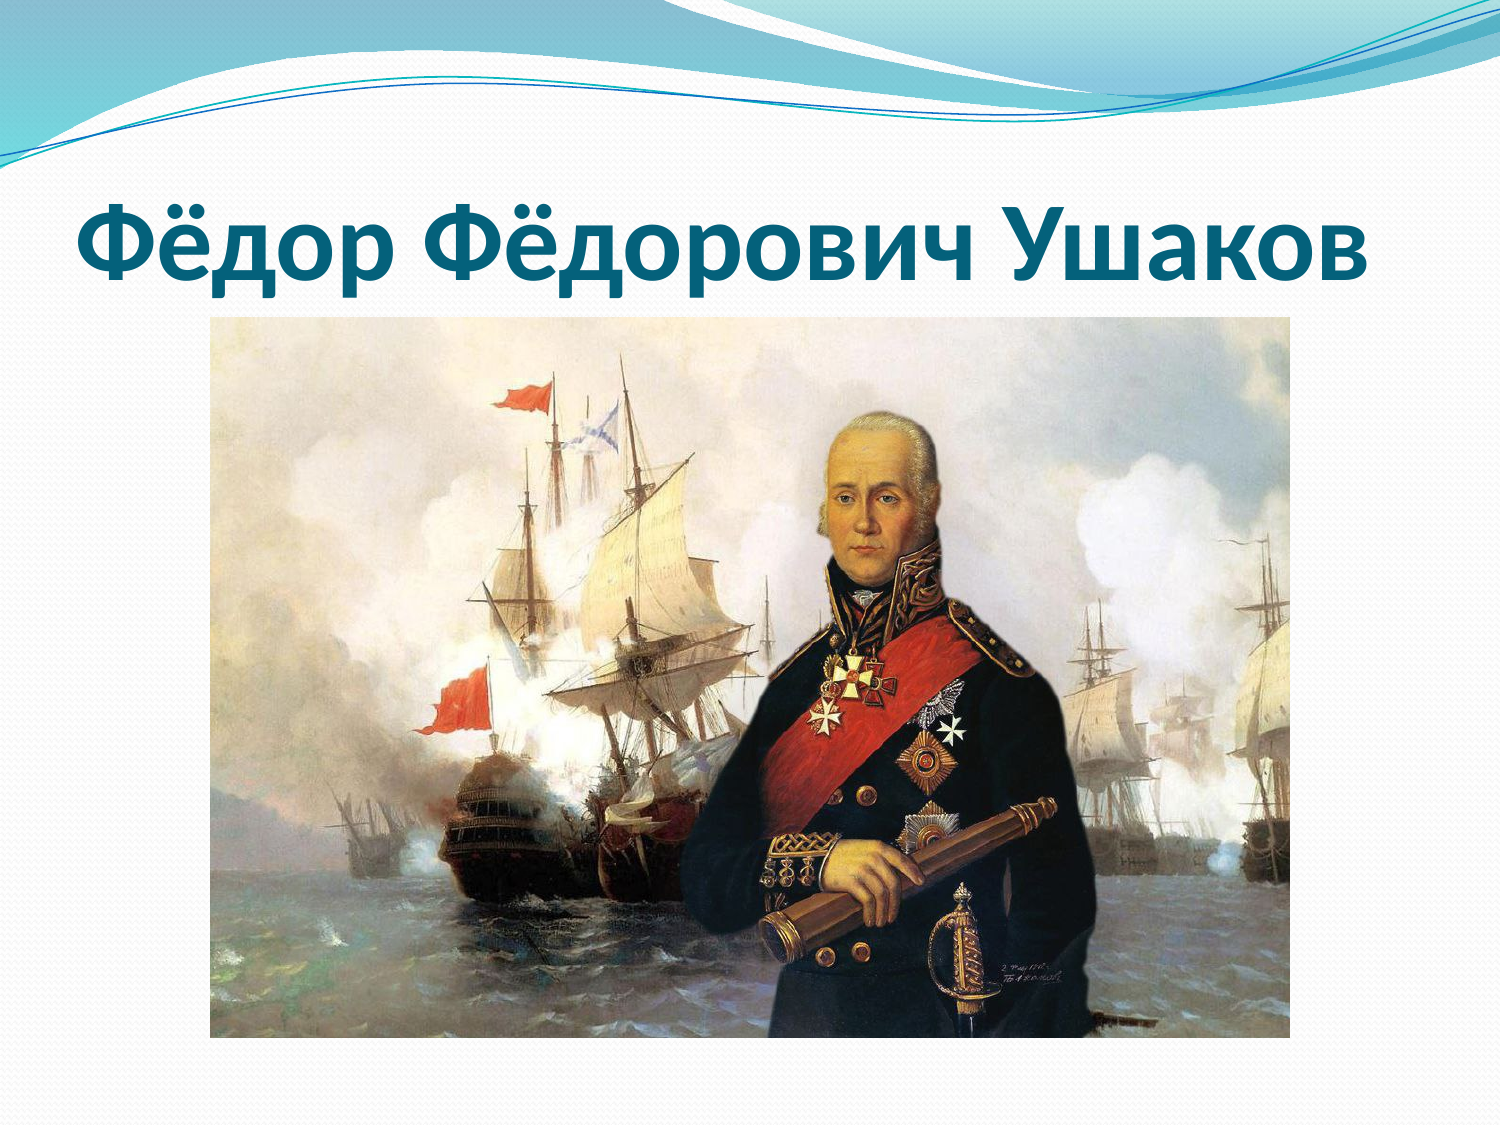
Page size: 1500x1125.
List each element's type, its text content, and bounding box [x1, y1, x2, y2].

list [209, 317, 1290, 1038]
title Фёдор Фёдорович Ушаков [75, 115, 1425, 303]
